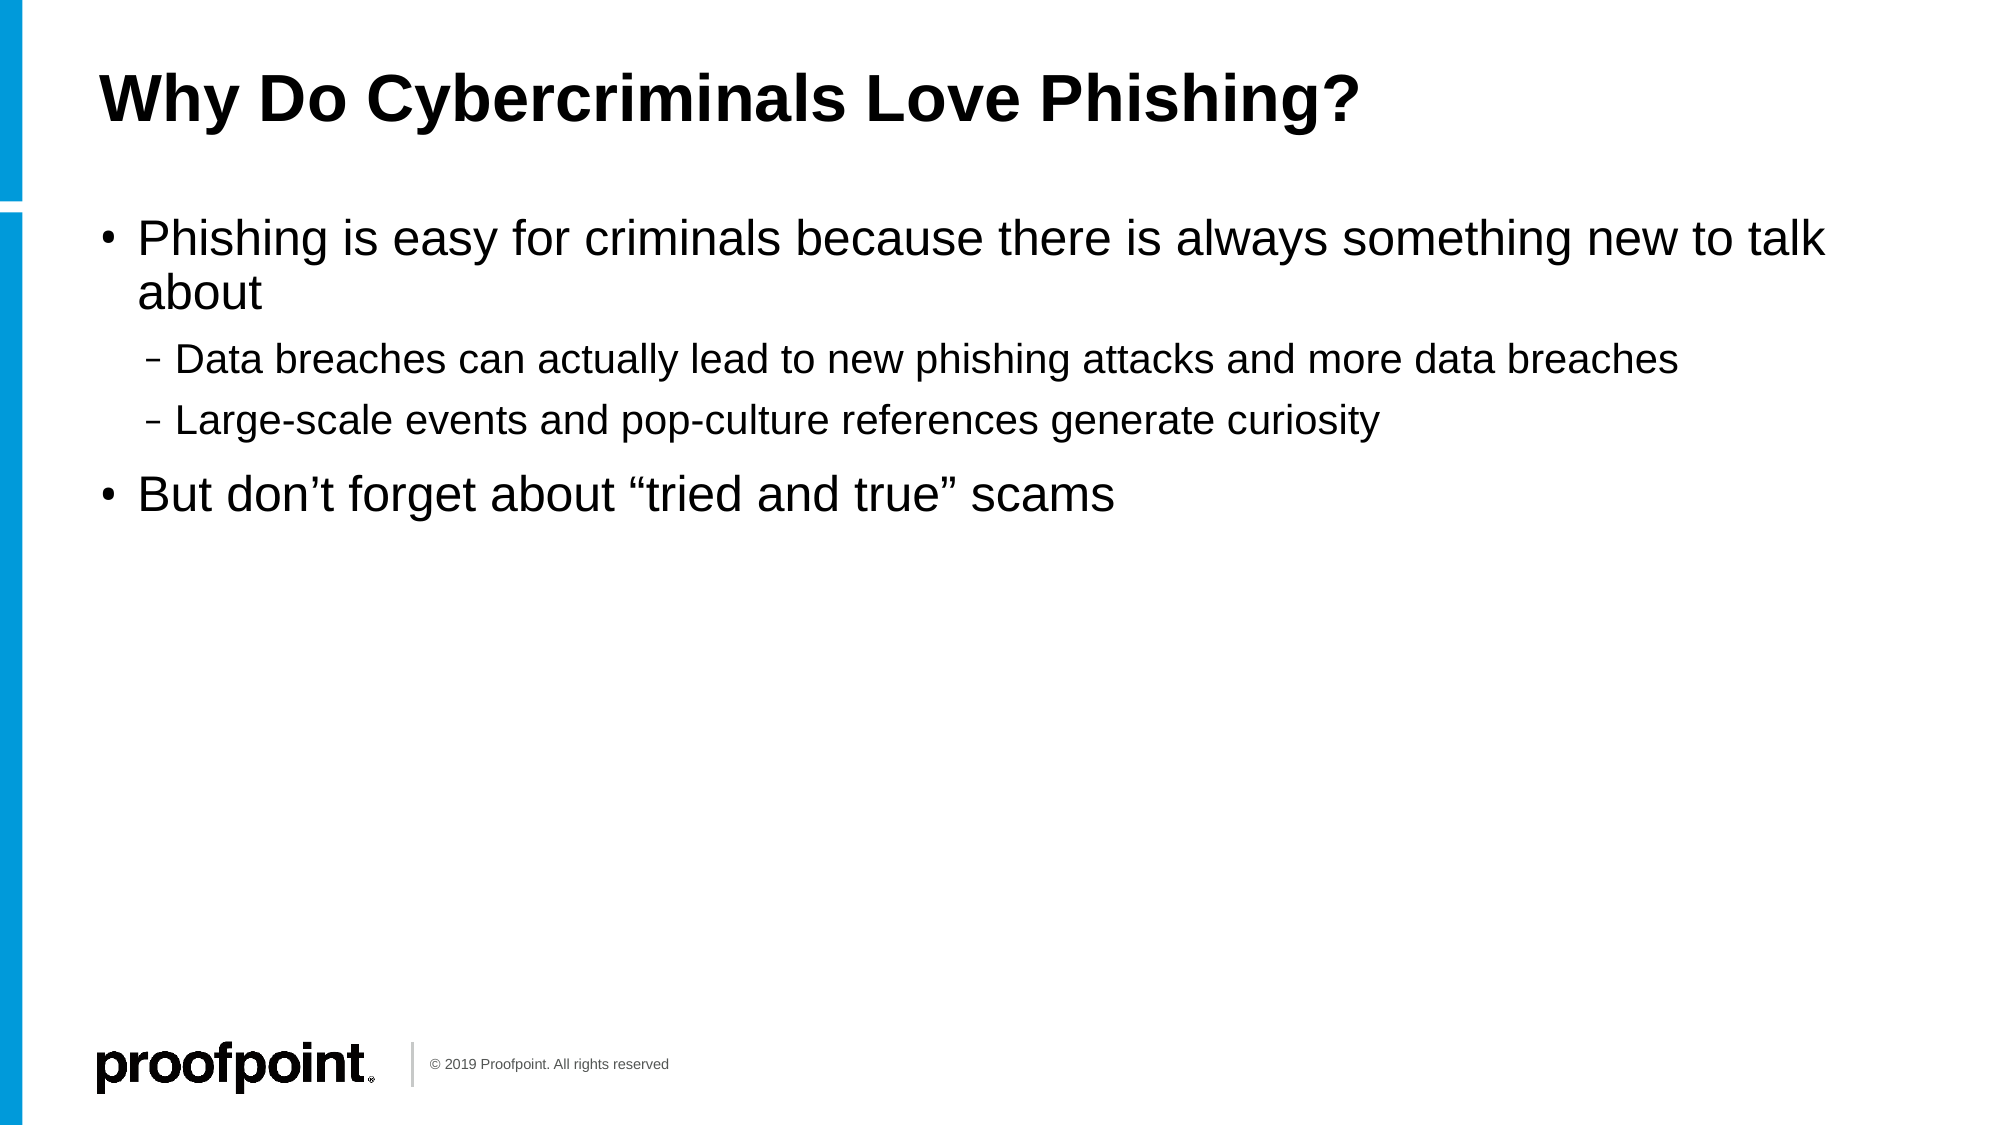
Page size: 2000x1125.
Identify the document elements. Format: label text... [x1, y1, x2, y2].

title Why Do Cybercriminals Love Phishing? [99, 0, 1900, 200]
footer © 2019 Proofpoint. All rights reserved [430, 1045, 1180, 1082]
picture [65, 1011, 395, 1125]
list Phishing is easy for criminals because there is always something new to talk about Data breaches can actually lead to new phishing attacks and more data breaches Large-scale events and pop-culture references generate curiosity But don’t forget about “tried and true” scams [99, 212, 1900, 1000]
